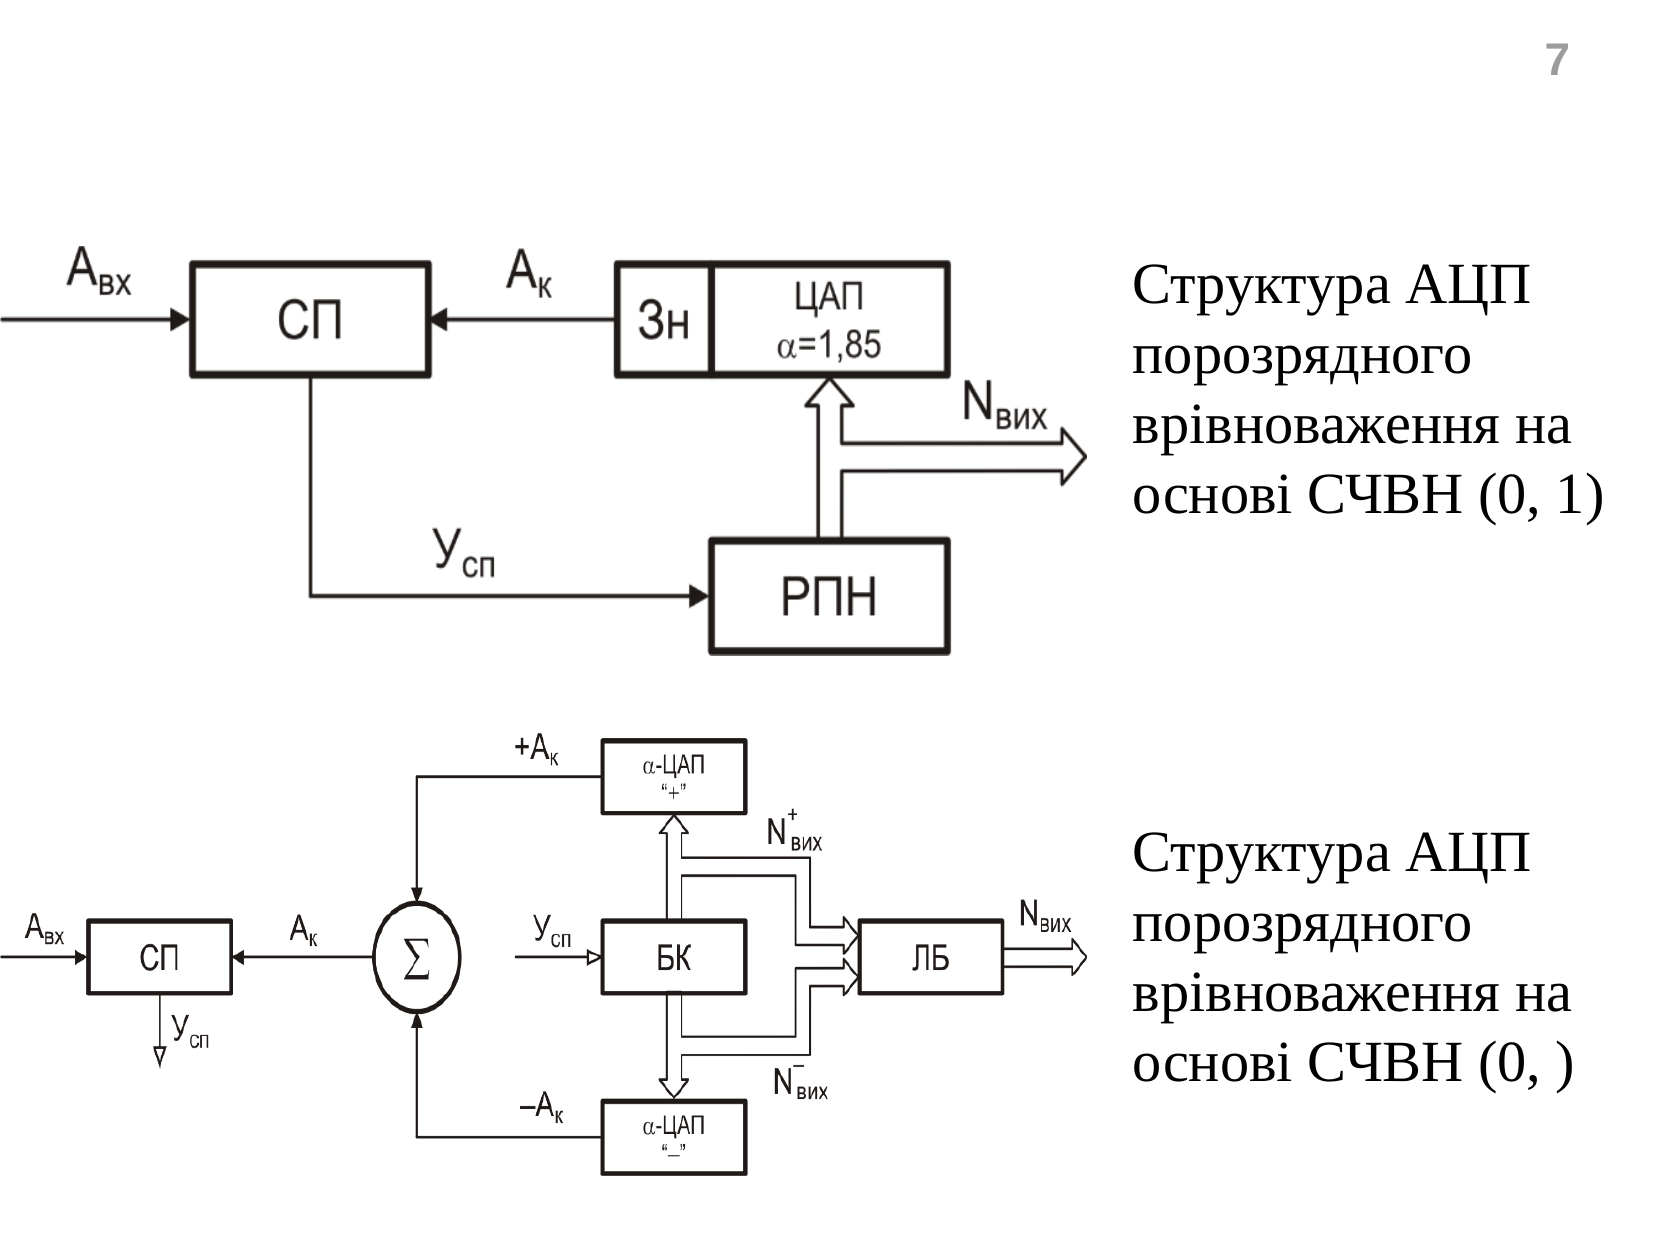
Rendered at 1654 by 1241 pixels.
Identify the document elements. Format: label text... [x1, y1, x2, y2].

picture [0, 246, 1087, 656]
picture [0, 733, 1087, 1176]
text_box Структура АЦП порозрядного врівноваження на основі СЧВН (0, 1) [1117, 238, 1642, 533]
